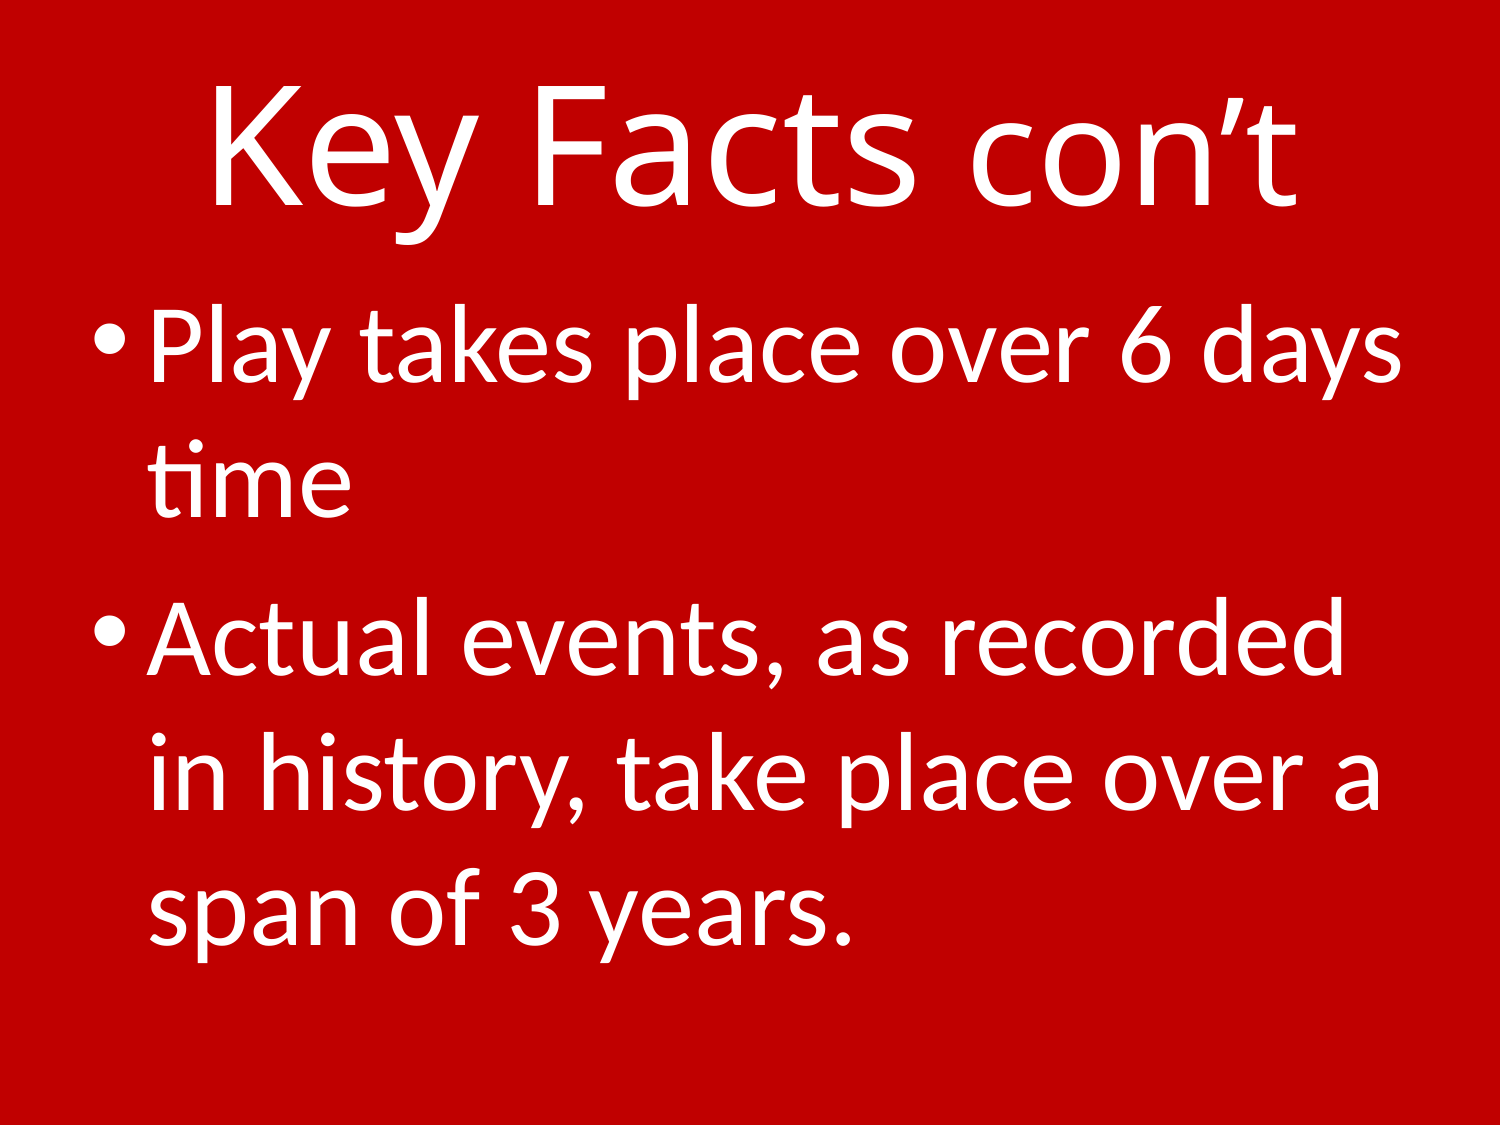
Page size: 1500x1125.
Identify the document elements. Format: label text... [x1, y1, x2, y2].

list Play takes place over 6 days time Actual events, as recorded in history, take place over a span of 3 years. [75, 262, 1438, 1088]
title Key Facts con’t [75, 45, 1425, 233]
